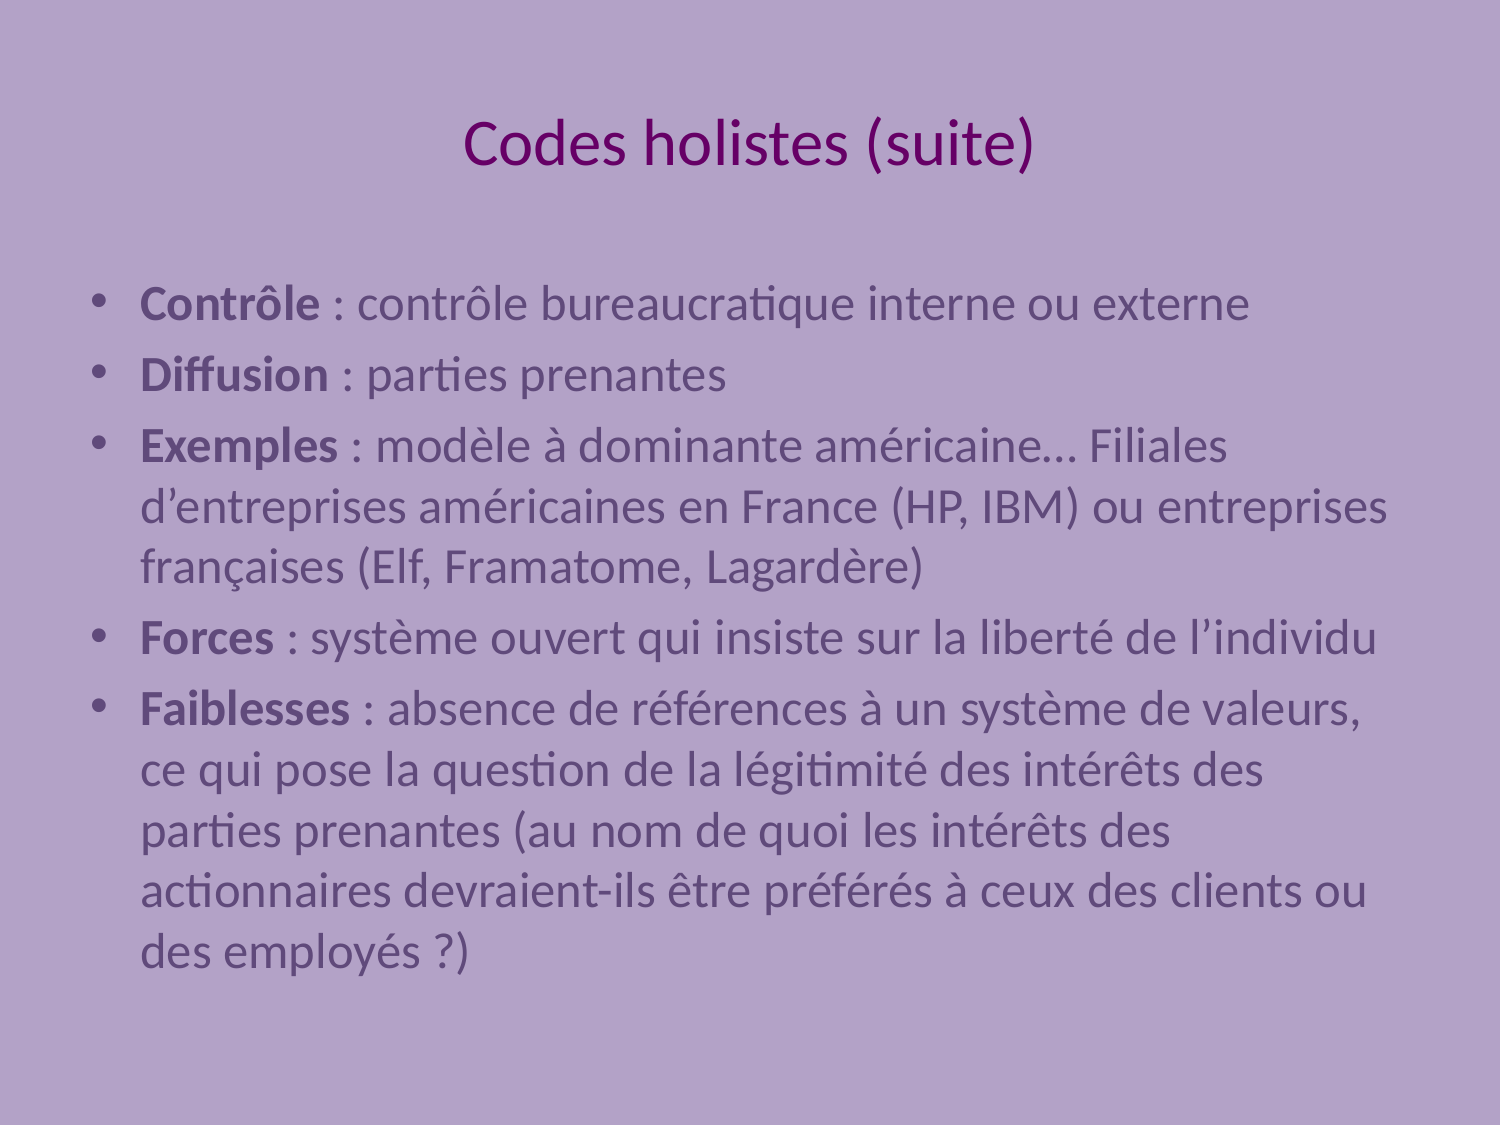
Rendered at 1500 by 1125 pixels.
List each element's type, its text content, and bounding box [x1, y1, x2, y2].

title Codes holistes (suite) [75, 45, 1425, 233]
list Contrôle : contrôle bureaucratique interne ou externe Diffusion : parties prenantes Exemples : modèle à dominante américaine… Filiales d’entreprises américaines en France (HP, IBM) ou entreprises françaises (Elf, Framatome, Lagardère) Forces : système ouvert qui insiste sur la liberté de l’individu Faiblesses : absence de références à un système de valeurs, ce qui pose la question de la légitimité des intérêts des parties prenantes (au nom de quoi les intérêts des actionnaires devraient-ils être préférés à ceux des clients ou des employés ?) [75, 262, 1425, 1005]
